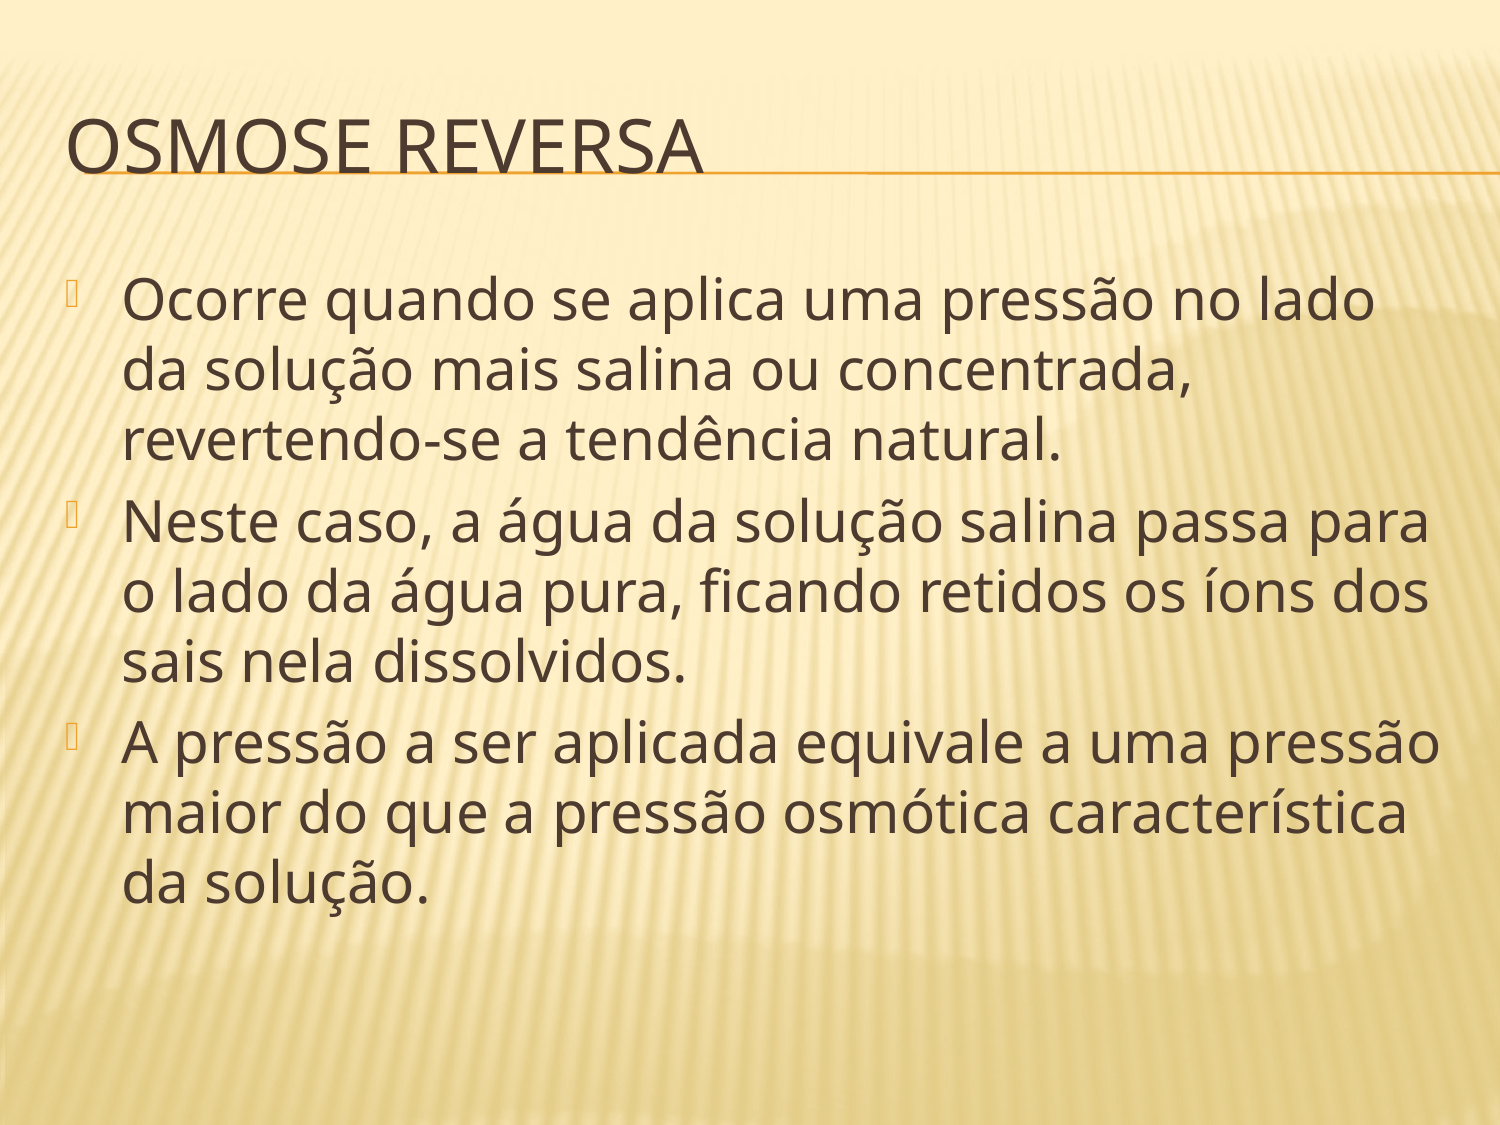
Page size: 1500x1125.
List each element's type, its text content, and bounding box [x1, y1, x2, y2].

list Ocorre quando se aplica uma pressão no lado da solução mais salina ou concentrada, revertendo-se a tendência natural. Neste caso, a água da solução salina passa para o lado da água pura, ficando retidos os íons dos sais nela dissolvidos. A pressão a ser aplicada equivale a uma pressão maior do que a pressão osmótica característica da solução. [49, 254, 1476, 998]
title Osmose Reversa [50, 75, 1475, 213]
